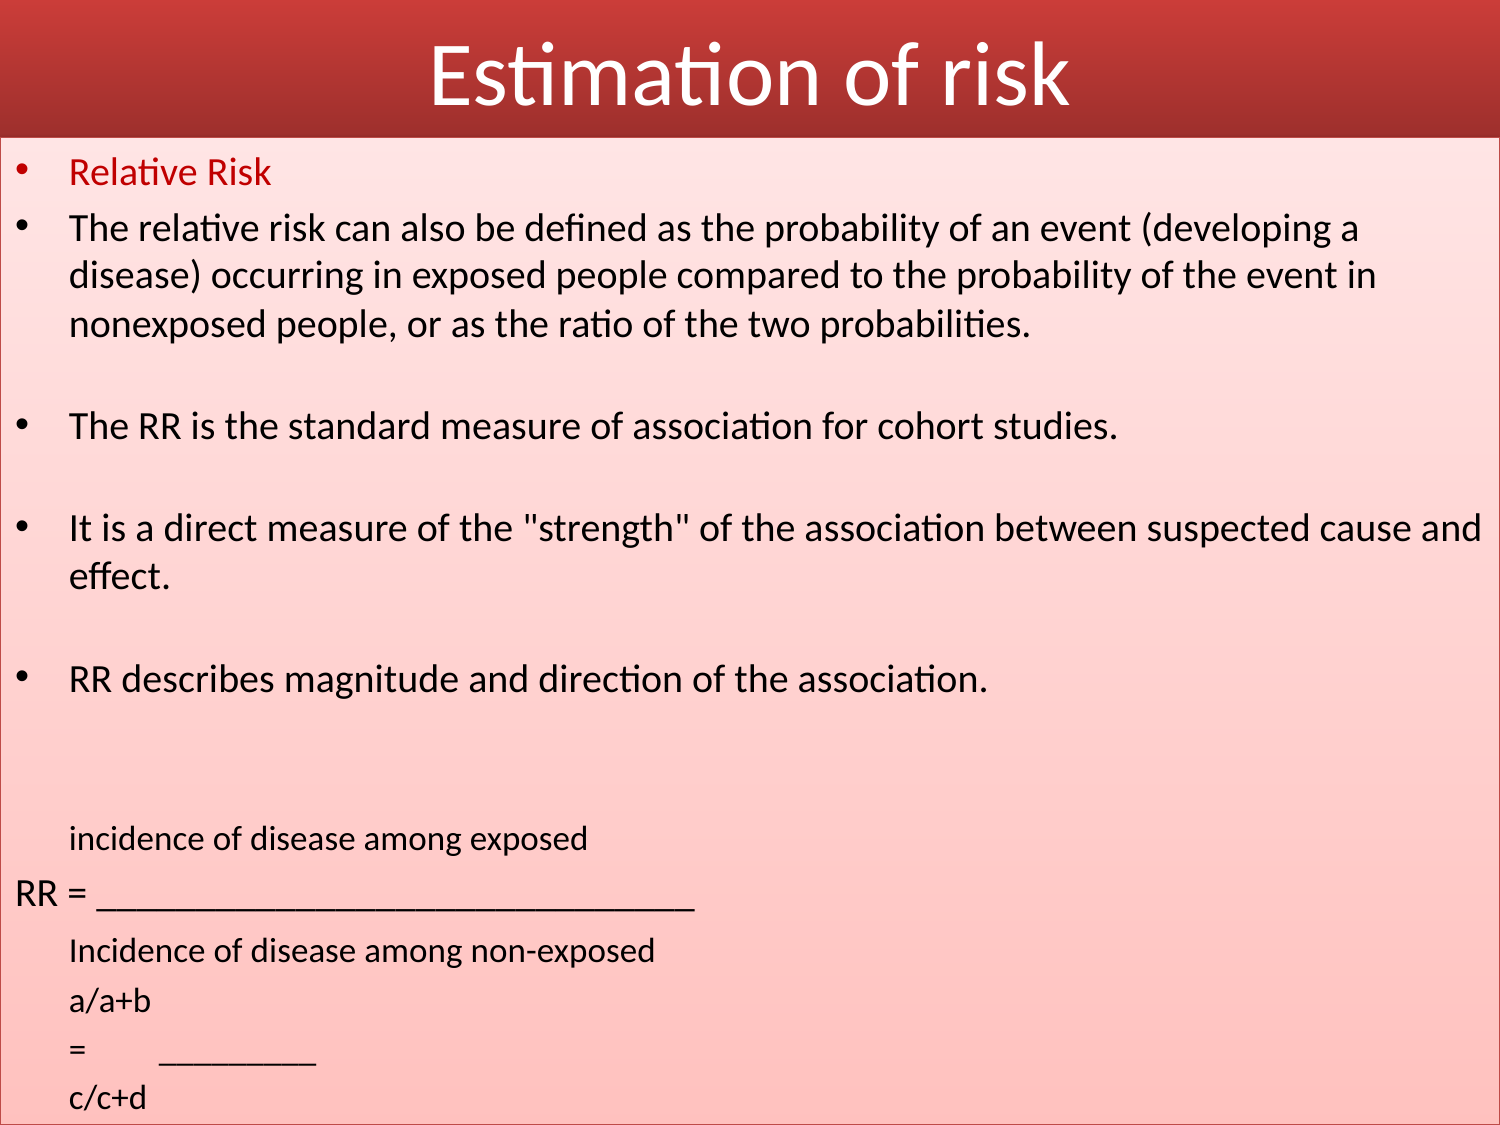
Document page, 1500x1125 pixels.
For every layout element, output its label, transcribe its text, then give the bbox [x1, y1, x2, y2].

list Relative Risk The relative risk can also be defined as the probability of an event (developing a disease) occurring in exposed people compared to the probability of the event in nonexposed people, or as the ratio of the two probabilities. The RR is the standard measure of association for cohort studies. It is a direct measure of the "strength" of the association between suspected cause and effect. RR describes magnitude and direction of the association. incidence of disease among exposed RR = ______________________________ Incidence of disease among non-exposed a/a+b = _________ c/c+d [0, 137, 1500, 1125]
title Estimation of risk [0, 0, 1500, 137]
